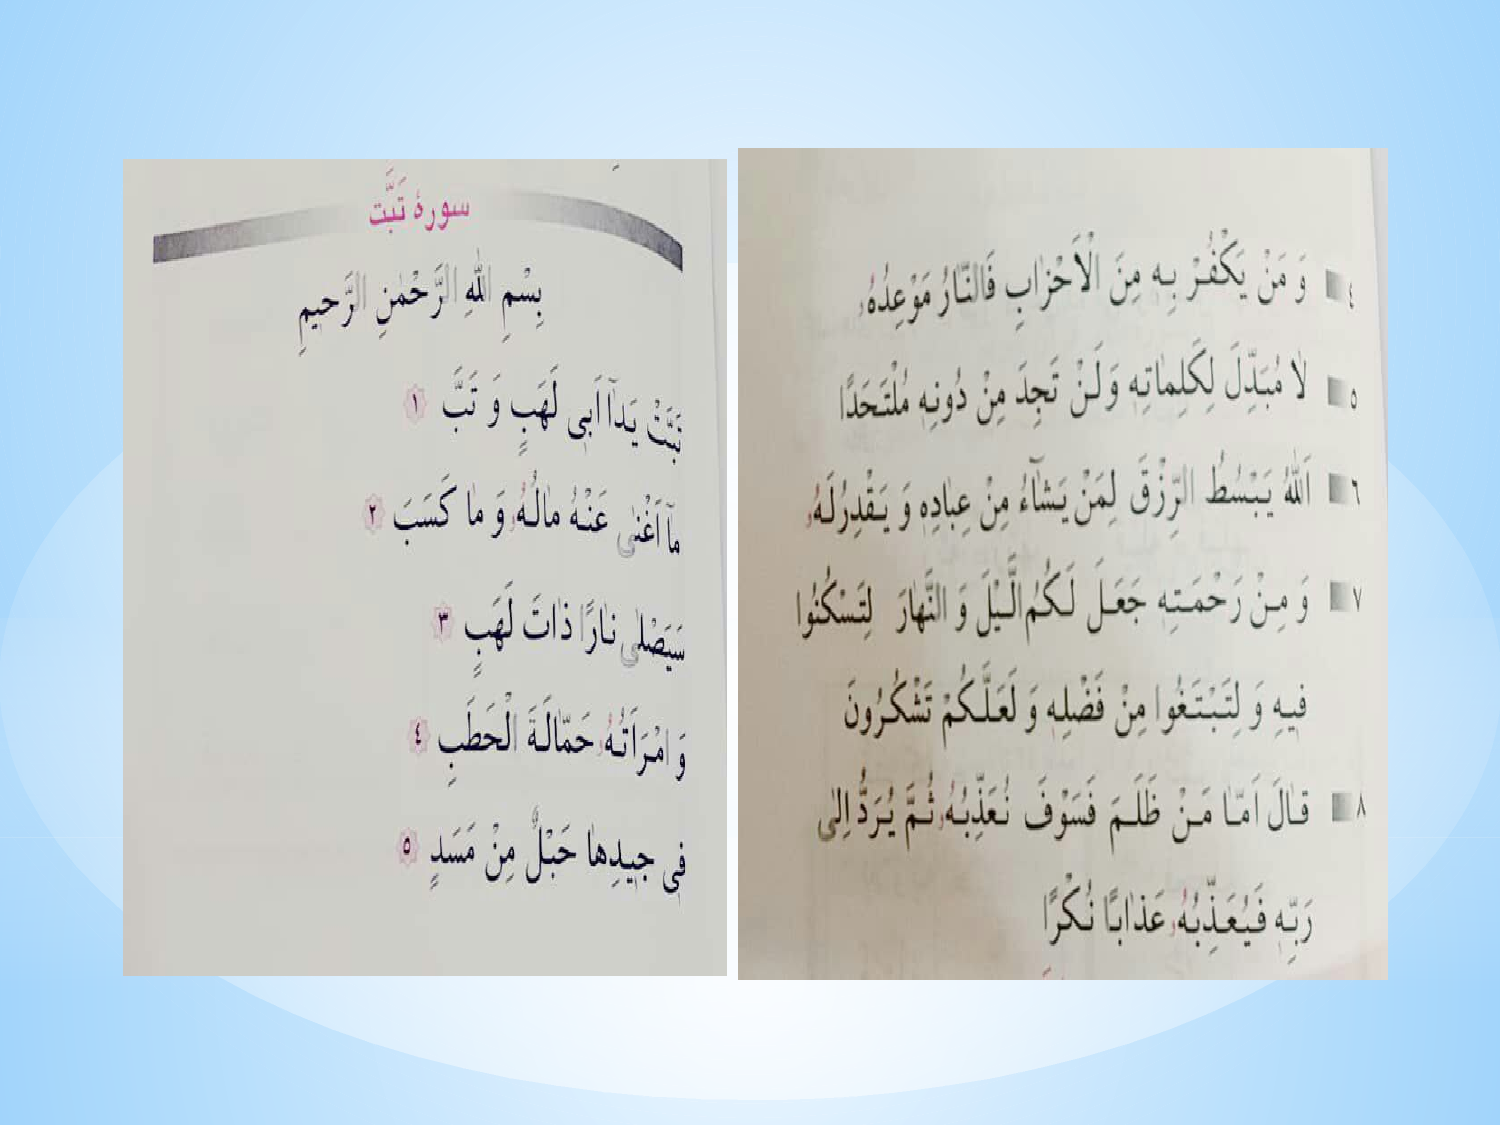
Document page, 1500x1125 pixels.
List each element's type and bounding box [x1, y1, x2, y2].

list [737, 148, 1388, 980]
list [123, 159, 727, 977]
